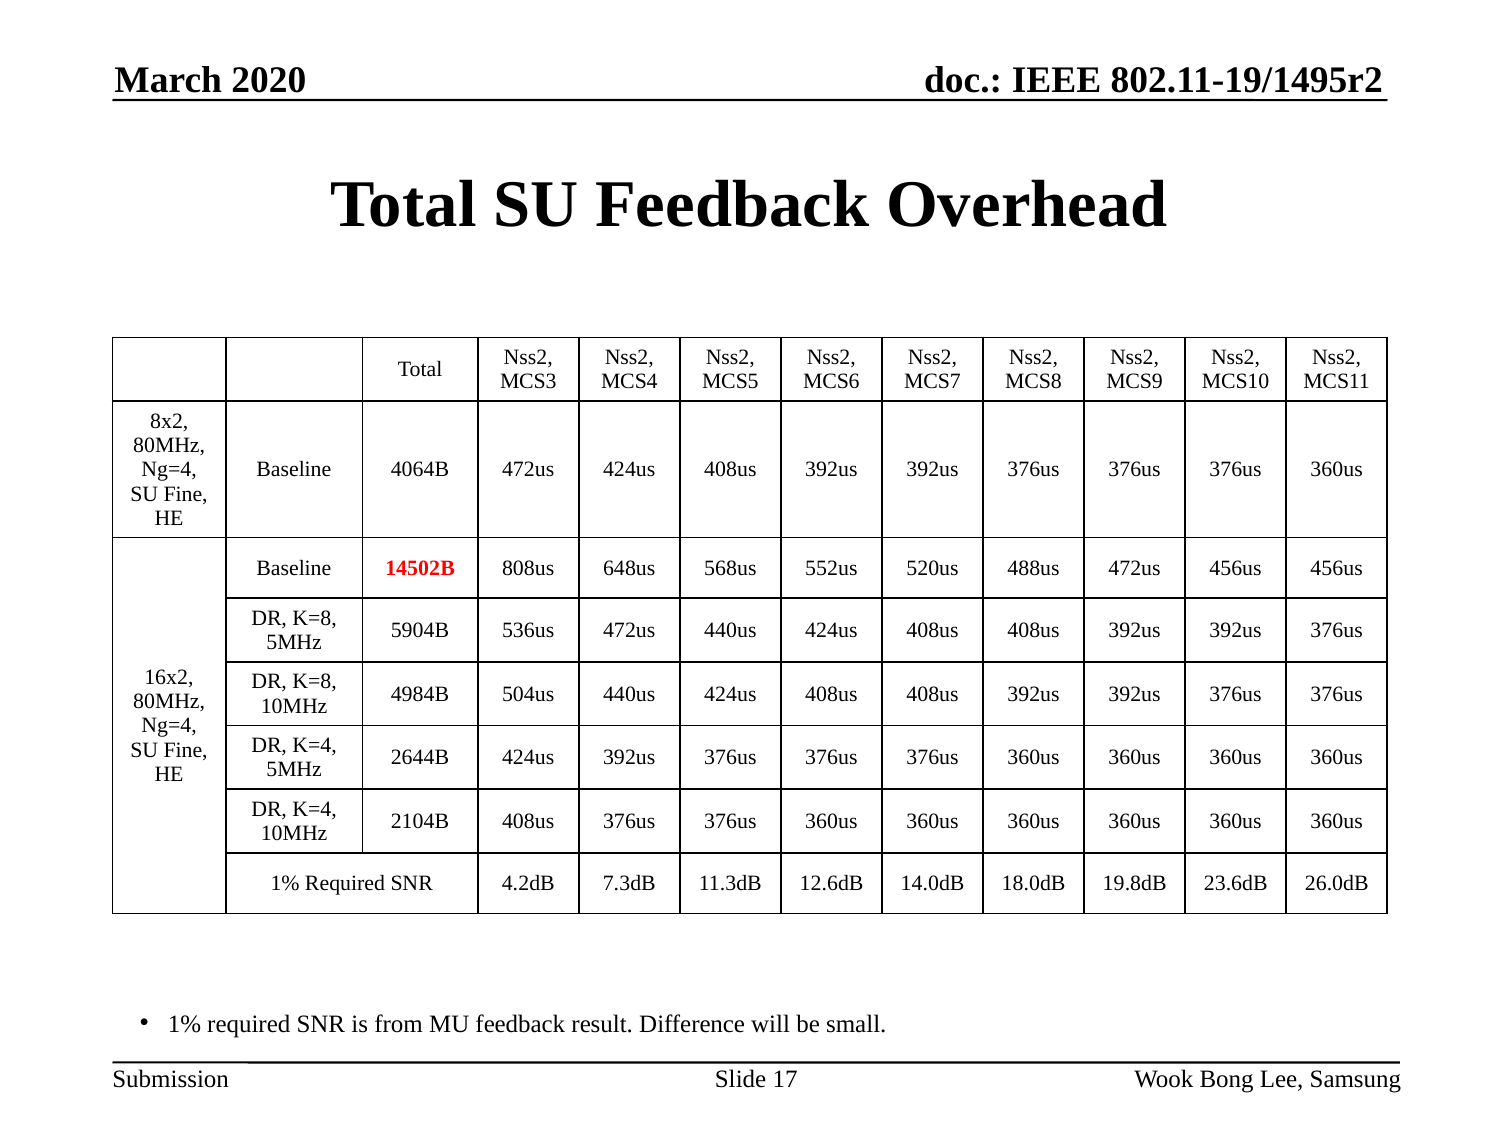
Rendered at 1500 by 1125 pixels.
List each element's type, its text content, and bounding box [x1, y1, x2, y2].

table_cell 376us [681, 726, 780, 788]
table_cell 408us [782, 663, 881, 725]
table_cell 360us [1287, 790, 1386, 852]
table_cell 568us [681, 538, 780, 597]
table_cell 472us [479, 402, 578, 537]
table_cell 11.3dB [681, 854, 780, 913]
table_cell 8x2, 80MHz, Ng=4, SU Fine, HE [113, 402, 225, 537]
table_cell 408us [883, 599, 982, 661]
table_cell 424us [580, 402, 679, 537]
table_header [113, 338, 225, 400]
table_cell 456us [1186, 538, 1285, 597]
table_cell 360us [984, 790, 1083, 852]
table_cell 376us [681, 790, 780, 852]
title Total SU Feedback Overhead [112, 112, 1388, 288]
table_cell 552us [782, 538, 881, 597]
table_header Nss2, MCS11 [1287, 338, 1386, 400]
table_cell 648us [580, 538, 679, 597]
table_cell 360us [1186, 726, 1285, 788]
table_header Total [363, 338, 477, 400]
table_header Nss2, MCS4 [580, 338, 679, 400]
table_cell 376us [580, 790, 679, 852]
table_header Nss2, MCS5 [681, 338, 780, 400]
table_cell 424us [479, 726, 578, 788]
table_header Nss2, MCS7 [883, 338, 982, 400]
table_cell 360us [1085, 790, 1184, 852]
table_cell 392us [1085, 599, 1184, 661]
table_cell 408us [984, 599, 1083, 661]
table_cell 376us [1287, 663, 1386, 725]
table_header Nss2, MCS10 [1186, 338, 1285, 400]
table_cell 376us [984, 402, 1083, 537]
table_cell 360us [883, 790, 982, 852]
table_cell 808us [479, 538, 578, 597]
table_cell 376us [1186, 402, 1285, 537]
table_cell Baseline [227, 538, 362, 597]
table_cell 440us [681, 599, 780, 661]
table_cell 376us [1085, 402, 1184, 537]
table_cell 376us [1186, 663, 1285, 725]
table_cell 14502B [363, 538, 477, 597]
table_cell 504us [479, 663, 578, 725]
table_cell 376us [782, 726, 881, 788]
table_cell 18.0dB [984, 854, 1083, 913]
table_cell 360us [1085, 726, 1184, 788]
table_cell Baseline [227, 402, 362, 537]
slide_number Slide 17 [712, 1061, 800, 1093]
text_box 1% required SNR is from MU feedback result. Difference will be small. [125, 999, 1375, 1045]
table_cell 488us [984, 538, 1083, 597]
table_cell 392us [782, 402, 881, 537]
table_cell 440us [580, 663, 679, 725]
table_cell 14.0dB [883, 854, 982, 913]
table_cell 12.6dB [782, 854, 881, 913]
table_cell 408us [883, 663, 982, 725]
table_header Nss2, MCS3 [479, 338, 578, 400]
table_cell 7.3dB [580, 854, 679, 913]
table_cell 392us [984, 663, 1083, 725]
table_cell 376us [883, 726, 982, 788]
table_cell 2644B [363, 726, 477, 788]
table_cell 26.0dB [1287, 854, 1386, 913]
table_cell 376us [1287, 599, 1386, 661]
table_cell 4064B [363, 402, 477, 537]
table_cell 19.8dB [1085, 854, 1184, 913]
table_cell 392us [1085, 663, 1184, 725]
table_cell 23.6dB [1186, 854, 1285, 913]
table_cell 456us [1287, 538, 1386, 597]
footer Wook Bong Lee, Samsung [1130, 1061, 1402, 1093]
table_cell 2104B [363, 790, 477, 852]
table_cell 408us [479, 790, 578, 852]
table_cell 408us [681, 402, 780, 537]
table_cell 5904B [363, 599, 477, 661]
table_cell 520us [883, 538, 982, 597]
table_cell 4.2dB [479, 854, 578, 913]
table_cell 536us [479, 599, 578, 661]
table_cell 424us [681, 663, 780, 725]
table_cell DR, K=4, 5MHz [227, 726, 362, 788]
table_cell 360us [1186, 790, 1285, 852]
table_cell 392us [580, 726, 679, 788]
table_header [227, 338, 362, 400]
table_cell DR, K=4, 10MHz [227, 790, 362, 852]
table_cell 472us [580, 599, 679, 661]
table_header Nss2, MCS6 [782, 338, 881, 400]
table_cell 392us [883, 402, 982, 537]
table_cell 360us [1287, 726, 1386, 788]
table_cell 4984B [363, 663, 477, 725]
table_cell 1% Required SNR [227, 854, 477, 913]
table_cell 424us [782, 599, 881, 661]
table_cell 472us [1085, 538, 1184, 597]
table_cell 392us [1186, 599, 1285, 661]
table_cell 360us [1287, 402, 1386, 537]
table_cell DR, K=8, 10MHz [227, 663, 362, 725]
table_cell 360us [782, 790, 881, 852]
table_cell DR, K=8, 5MHz [227, 599, 362, 661]
table_header Nss2, MCS8 [984, 338, 1083, 400]
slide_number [114, 54, 309, 101]
table_header Nss2, MCS9 [1085, 338, 1184, 400]
table_cell 360us [984, 726, 1083, 788]
table_cell 16x2, 80MHz, Ng=4, SU Fine, HE [113, 538, 225, 913]
